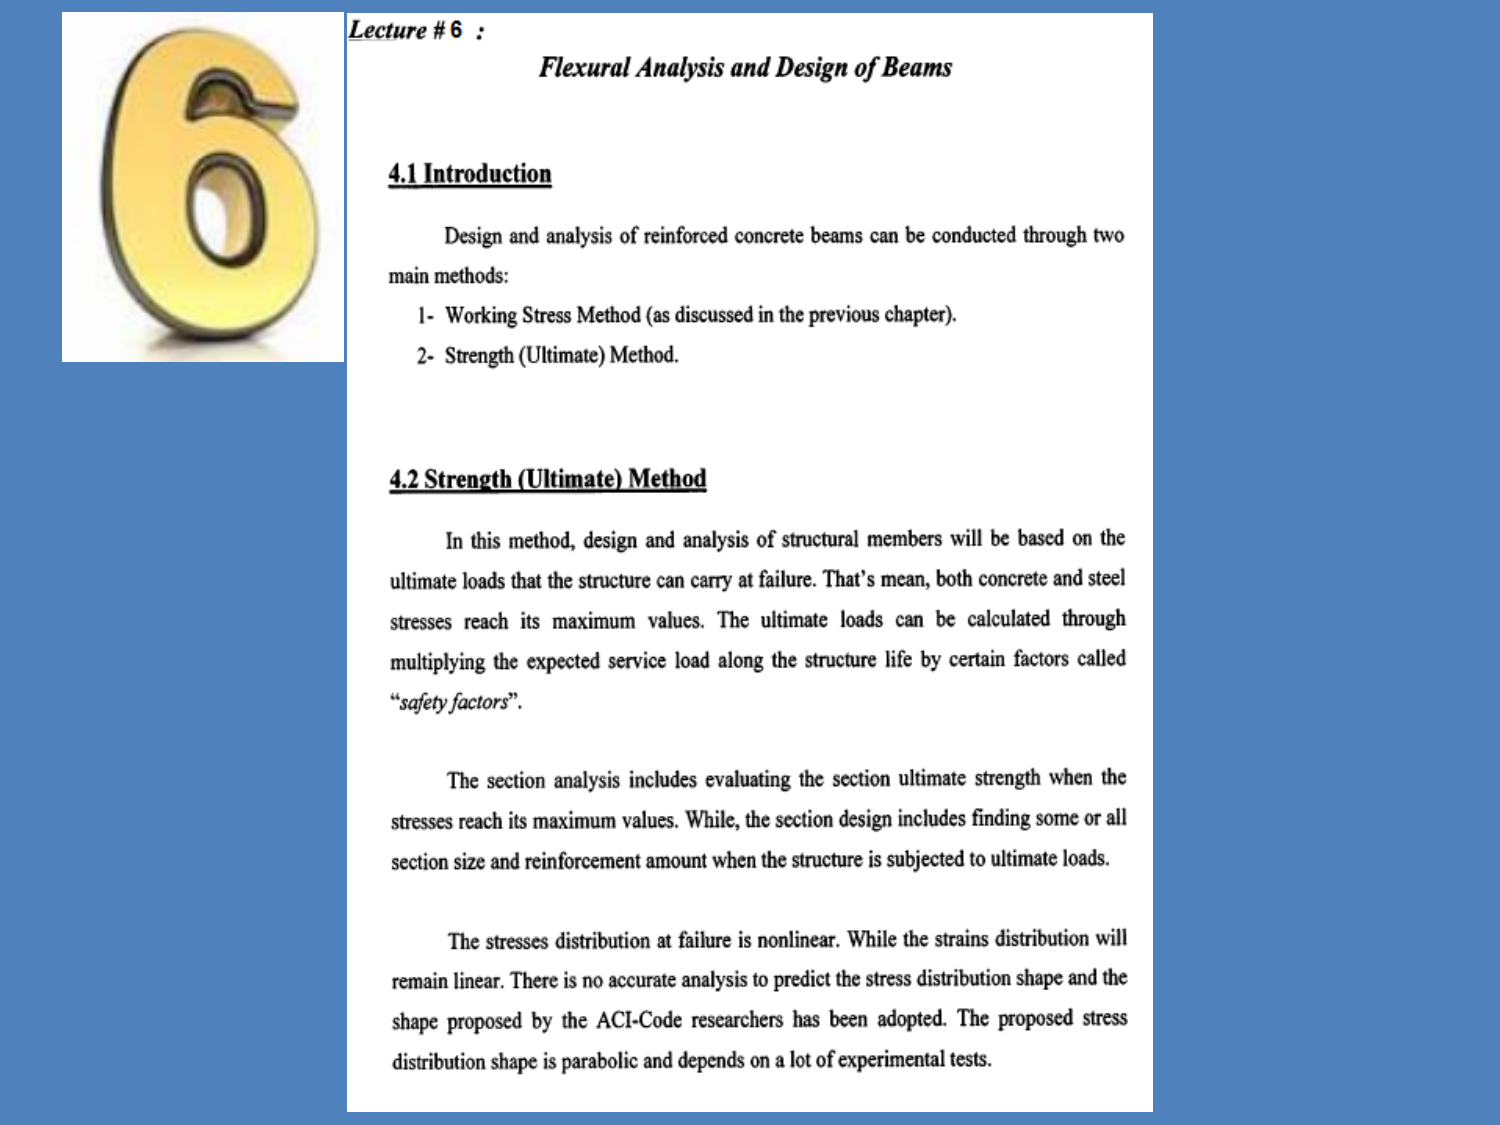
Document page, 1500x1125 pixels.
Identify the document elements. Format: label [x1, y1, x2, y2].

picture [347, 12, 1153, 1112]
picture [62, 12, 344, 362]
